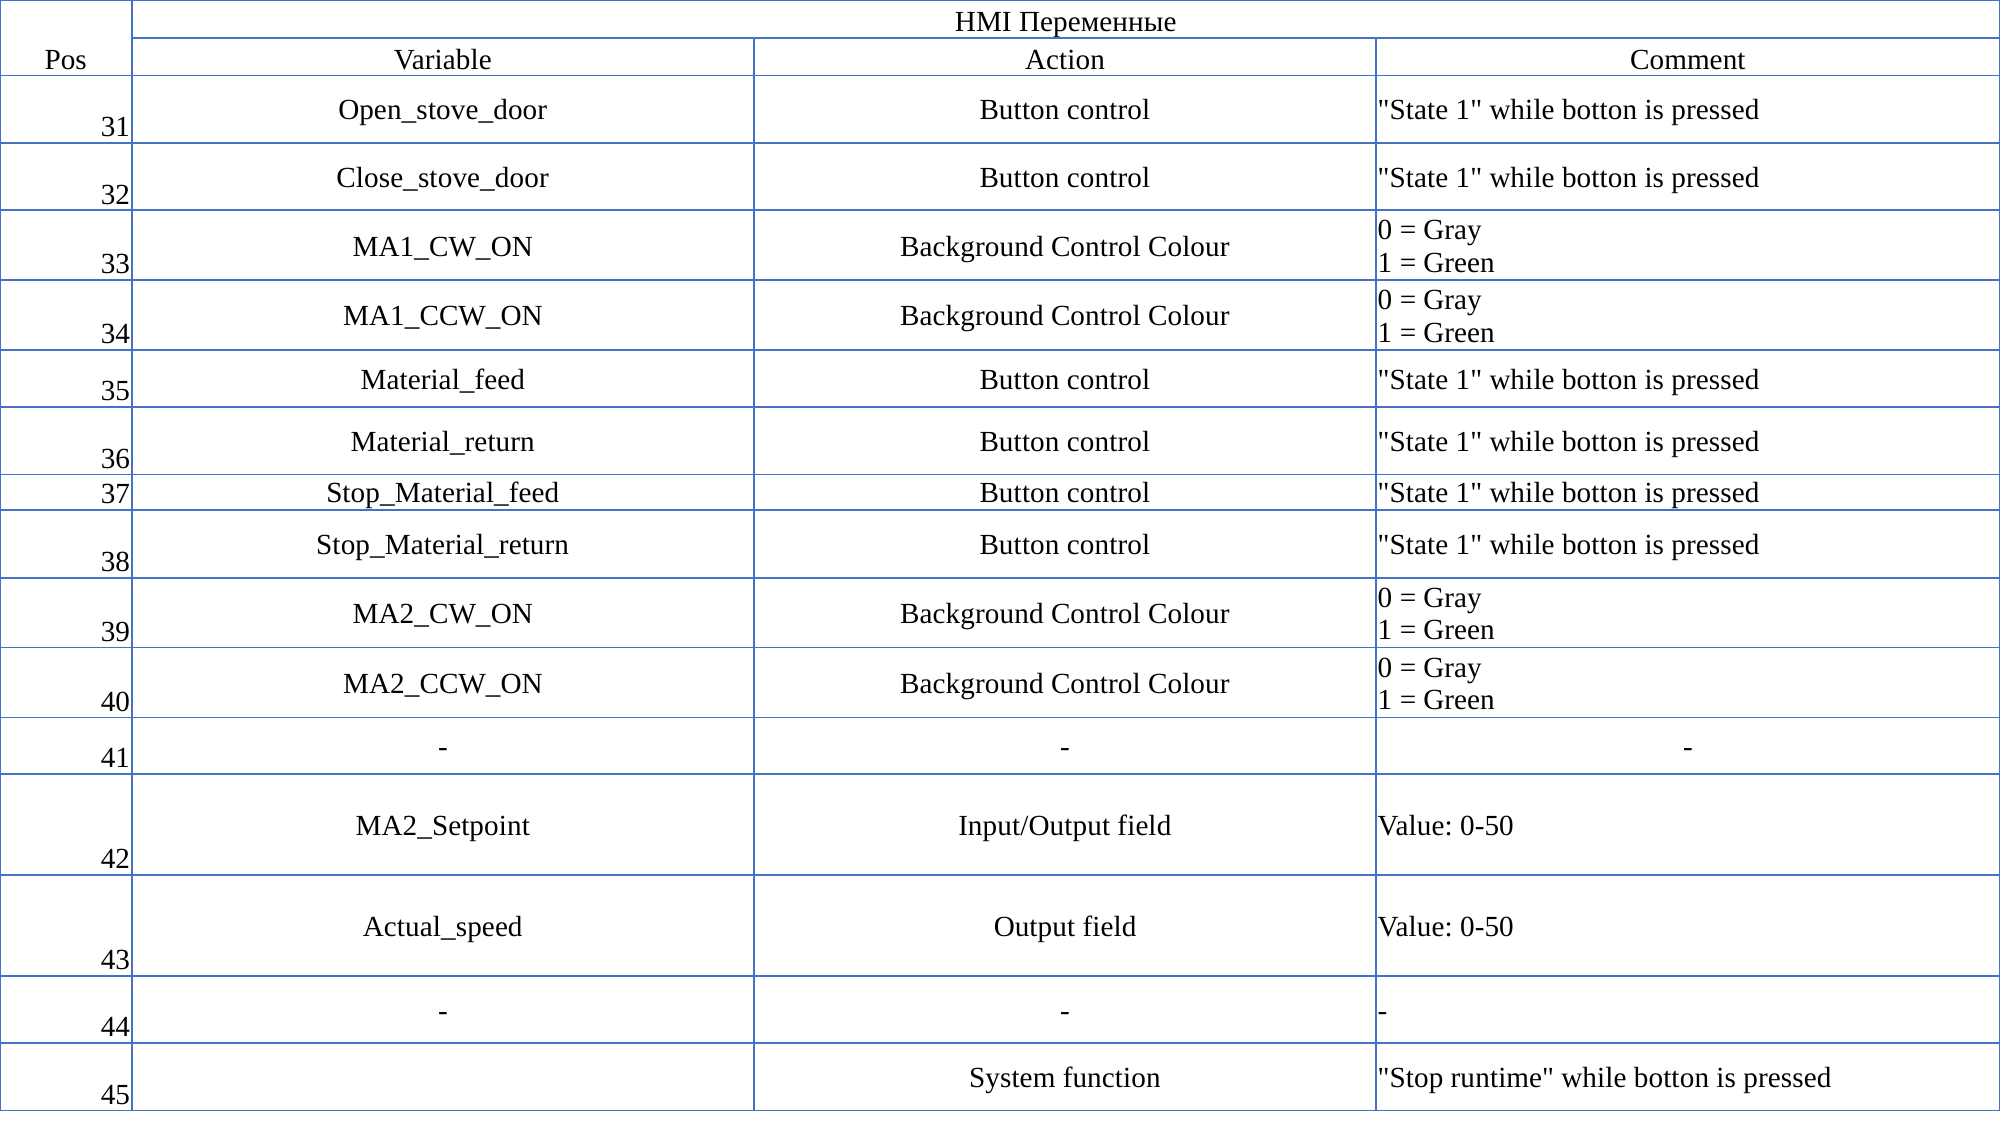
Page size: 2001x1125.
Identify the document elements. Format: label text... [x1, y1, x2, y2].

table_cell 35 [1, 351, 131, 406]
table_cell Output field [755, 876, 1375, 975]
table_cell 0 = Gray 1 = Green [1377, 648, 1999, 717]
table_cell 0 = Gray 1 = Green [1377, 211, 1999, 279]
table_cell - [1377, 718, 1999, 773]
table_cell 45 [1, 1044, 131, 1110]
table_cell MA2_Setpoint [133, 775, 753, 874]
table_cell MA1_CCW_ON [133, 281, 753, 349]
table_cell 39 [1, 579, 131, 647]
table_cell MA2_CCW_ON [133, 648, 753, 717]
table_cell 43 [1, 876, 131, 975]
table_cell Close_stove_door [133, 144, 753, 209]
table_cell - [755, 718, 1375, 773]
table_cell Stop_Material_return [133, 511, 753, 577]
table_cell 0 = Gray 1 = Green [1377, 281, 1999, 349]
table_cell Background Control Colour [755, 211, 1375, 279]
table_cell "State 1" while botton is pressed [1377, 76, 1999, 142]
table_cell Button control [755, 511, 1375, 577]
table_cell Button control [755, 351, 1375, 406]
table_cell Value: 0-50 [1377, 876, 1999, 975]
table_cell 42 [1, 775, 131, 874]
table_cell 31 [1, 76, 131, 142]
table_cell Button control [755, 76, 1375, 142]
table_cell "Stop runtime" while botton is pressed [1377, 1044, 1999, 1110]
table_cell MA2_CW_ON [133, 579, 753, 647]
table_cell MA1_CW_ON [133, 211, 753, 279]
table_cell - [1377, 977, 1999, 1042]
table_cell "State 1" while botton is pressed [1377, 511, 1999, 577]
table_cell "State 1" while botton is pressed [1377, 408, 1999, 474]
table_cell Value: 0-50 [1377, 775, 1999, 874]
table_cell "State 1" while botton is pressed [1377, 351, 1999, 406]
table_cell Button control [755, 475, 1375, 509]
table_cell "State 1" while botton is pressed [1377, 475, 1999, 509]
table_cell Material_feed [133, 351, 753, 406]
table_cell Background Control Colour [755, 281, 1375, 349]
table_cell - [133, 718, 753, 773]
table_header HMI Переменные [133, 1, 1999, 37]
table_cell "State 1" while botton is pressed [1377, 144, 1999, 209]
table_cell Button control [755, 144, 1375, 209]
table_cell 33 [1, 211, 131, 279]
table_cell Background Control Colour [755, 579, 1375, 647]
table_cell 38 [1, 511, 131, 577]
table_cell Stop_Material_feed [133, 475, 753, 509]
table_cell Material_return [133, 408, 753, 474]
table_header Pos [1, 1, 131, 75]
table_cell Action [755, 39, 1375, 75]
table_cell 41 [1, 718, 131, 773]
table_cell Actual_speed [133, 876, 753, 975]
table_cell 36 [1, 408, 131, 474]
table_cell 0 = Gray 1 = Green [1377, 579, 1999, 647]
table_cell Button control [755, 408, 1375, 474]
table_cell 40 [1, 648, 131, 717]
table_cell System function [755, 1044, 1375, 1110]
table_cell Comment [1377, 39, 1999, 75]
table_cell - [133, 977, 753, 1042]
table_cell Variable [133, 39, 753, 75]
table_cell 32 [1, 144, 131, 209]
table_cell [133, 1044, 753, 1110]
table_cell Open_stove_door [133, 76, 753, 142]
table_cell Input/Output field [755, 775, 1375, 874]
table_cell Background Control Colour [755, 648, 1375, 717]
table_cell 37 [1, 475, 131, 509]
table_cell 34 [1, 281, 131, 349]
table_cell - [755, 977, 1375, 1042]
table_cell 44 [1, 977, 131, 1042]
